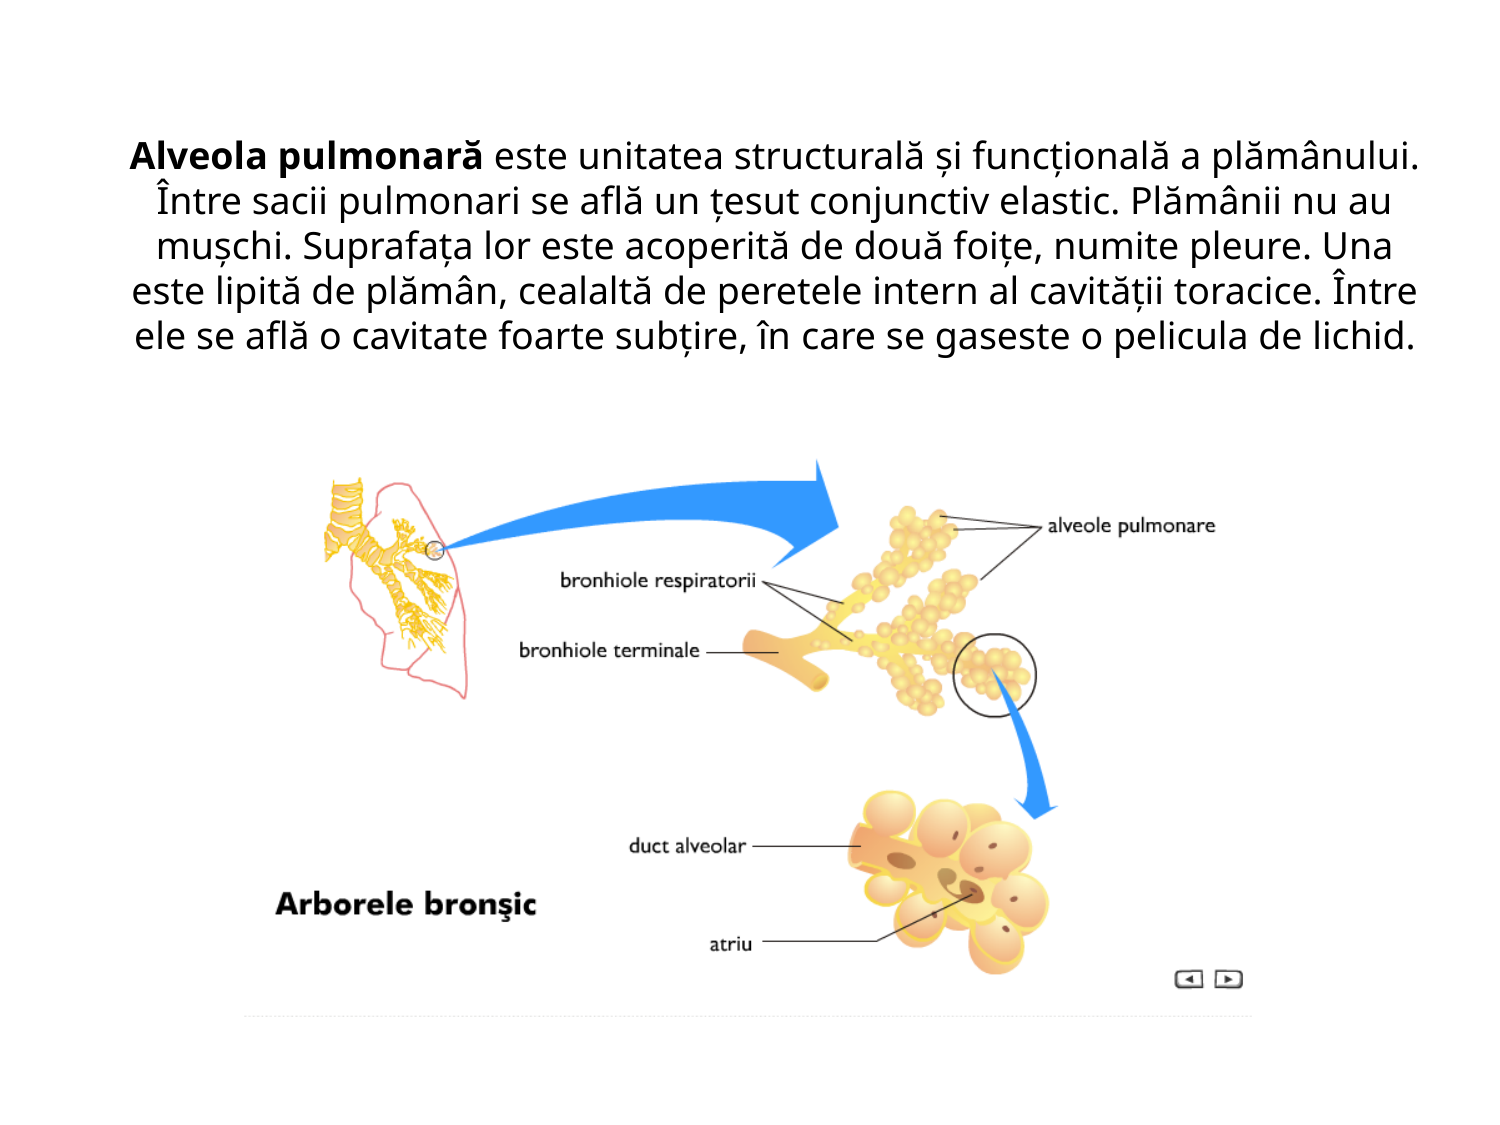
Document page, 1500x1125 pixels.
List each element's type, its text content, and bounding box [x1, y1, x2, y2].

title Alveola pulmonară este unitatea structurală și funcțională a plămânului. Între sacii pulmonari se află un țesut conjunctiv elastic. Plămânii nu au mușchi. Suprafața lor este acoperită de două foițe, numite pleure. Una este lipită de plămân, cealaltă de peretele intern al cavității toracice. Între ele se află o cavitate foarte subțire, în care se gaseste o pelicula de lichid. [100, 101, 1451, 433]
picture [241, 455, 1254, 1017]
